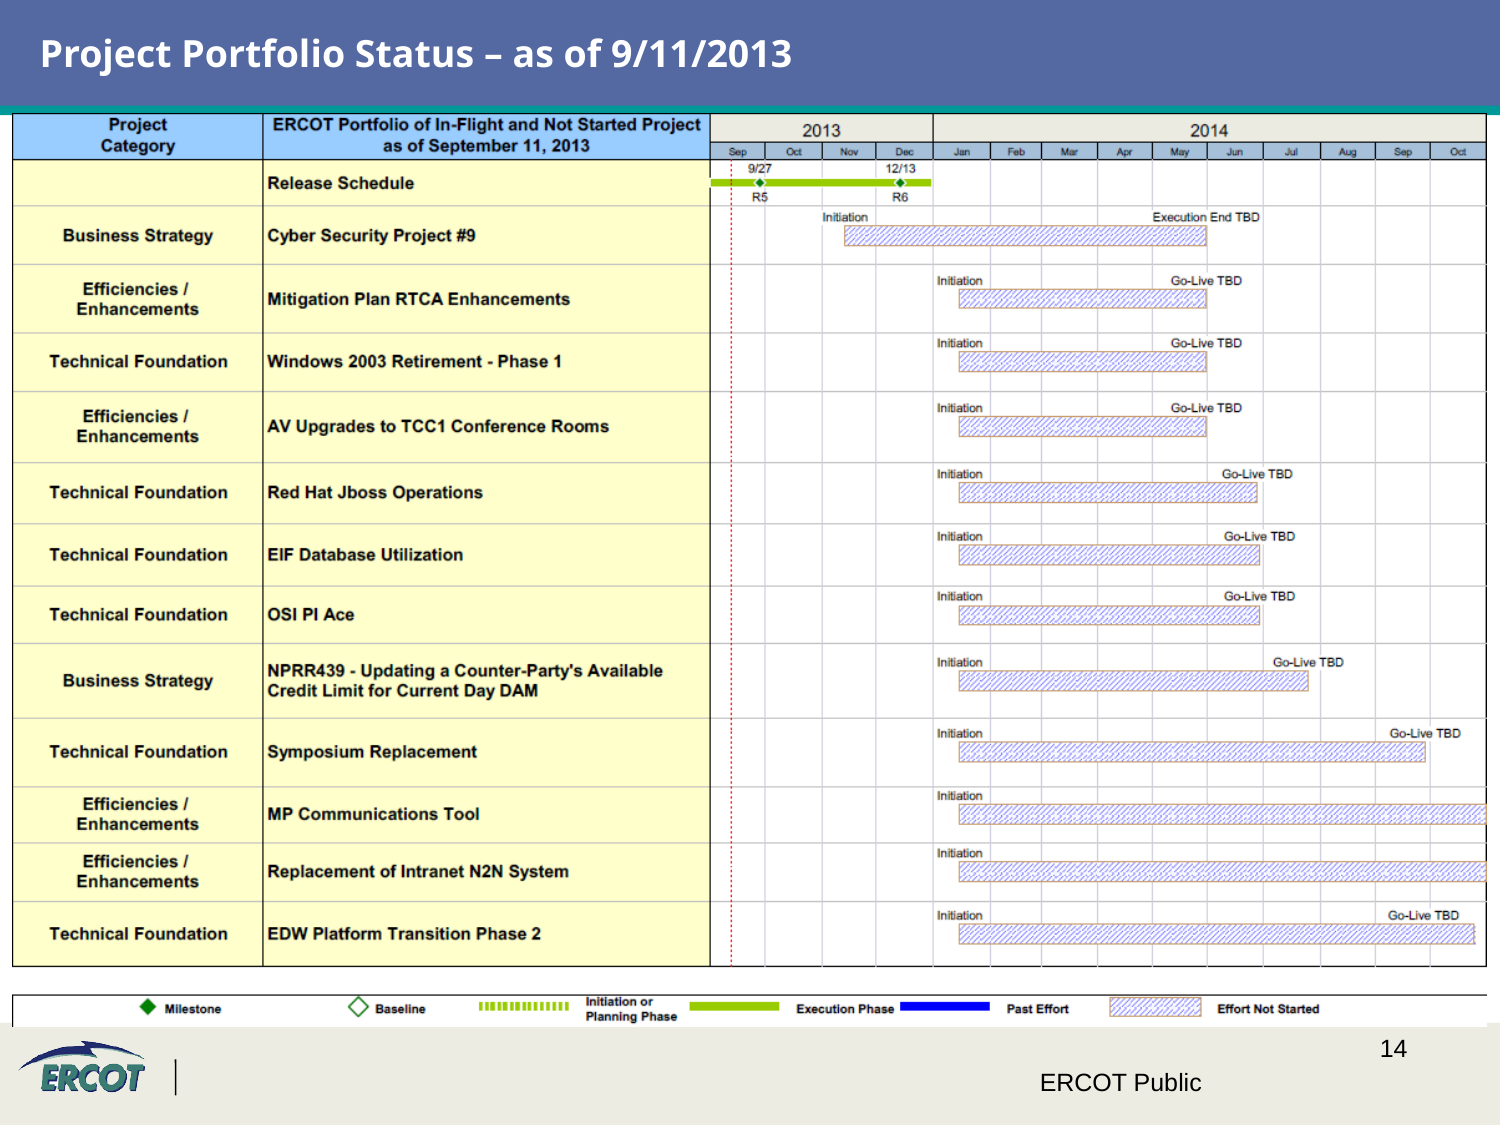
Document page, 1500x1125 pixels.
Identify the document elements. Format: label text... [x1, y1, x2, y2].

picture [12, 113, 1488, 1027]
picture [10, 1031, 151, 1111]
text_box [24, 22, 1450, 85]
footer ERCOT Public [1025, 1059, 1438, 1125]
text_box Project Portfolio Status – as of 9/11/2013 [24, 30, 1163, 106]
